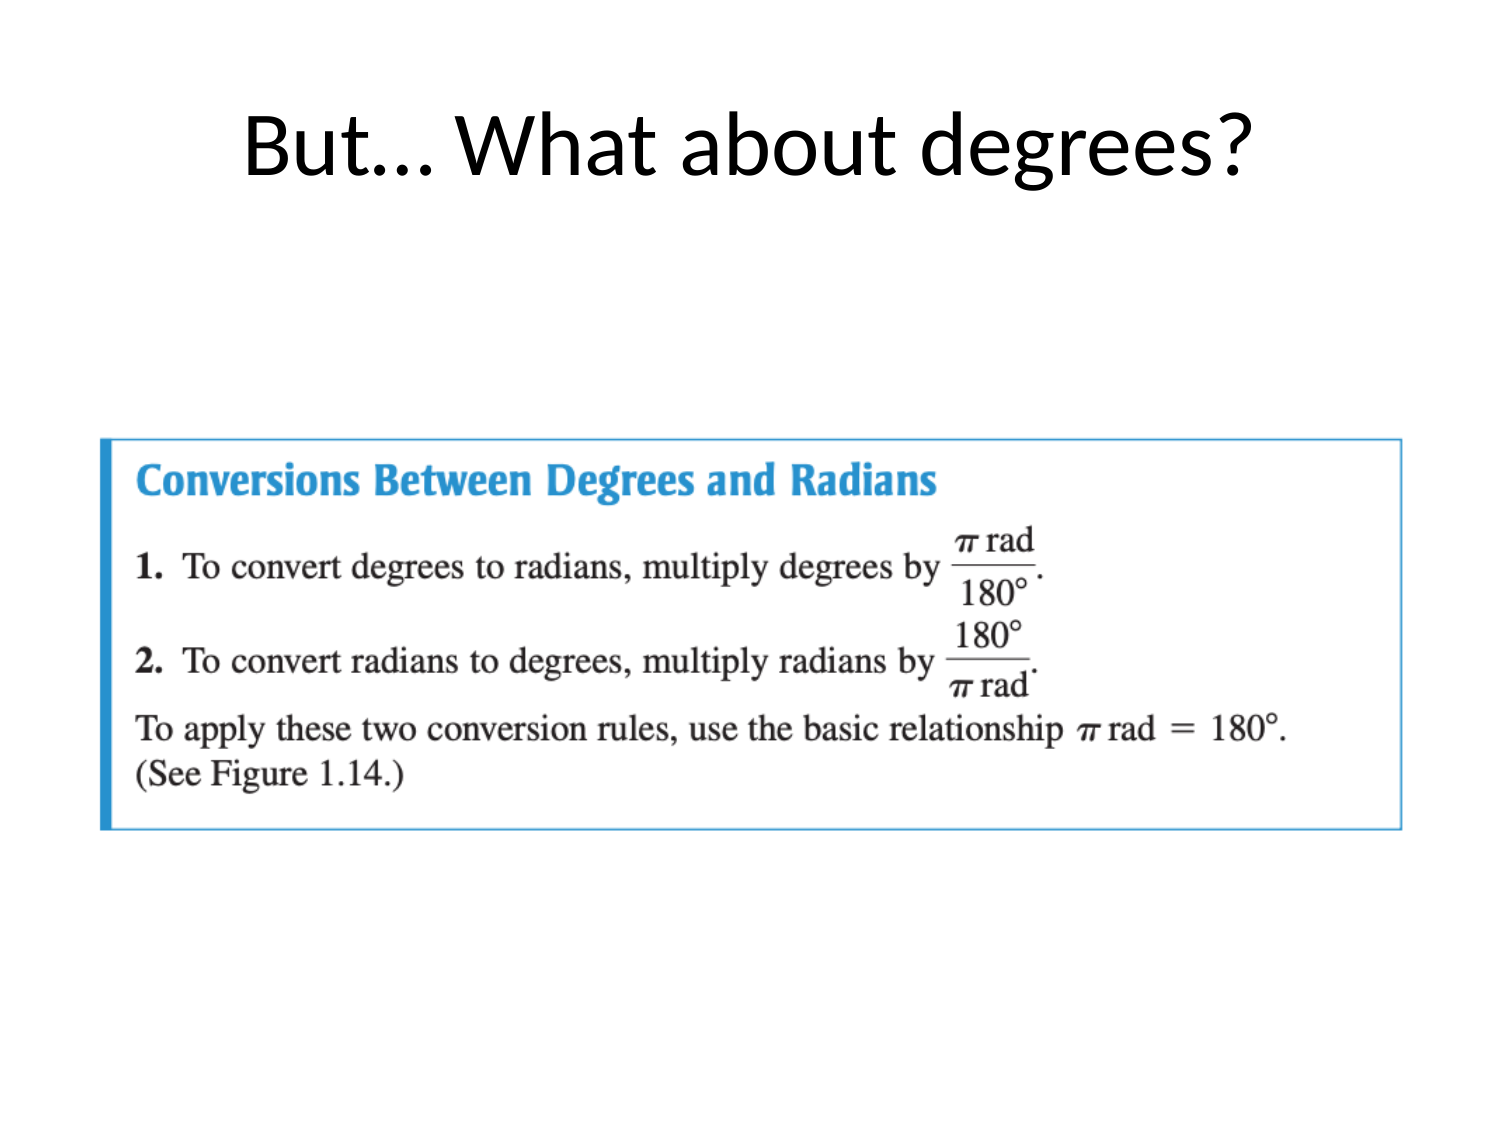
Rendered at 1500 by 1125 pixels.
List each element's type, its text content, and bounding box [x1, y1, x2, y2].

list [74, 262, 1426, 1006]
title But… What about degrees? [75, 45, 1425, 233]
